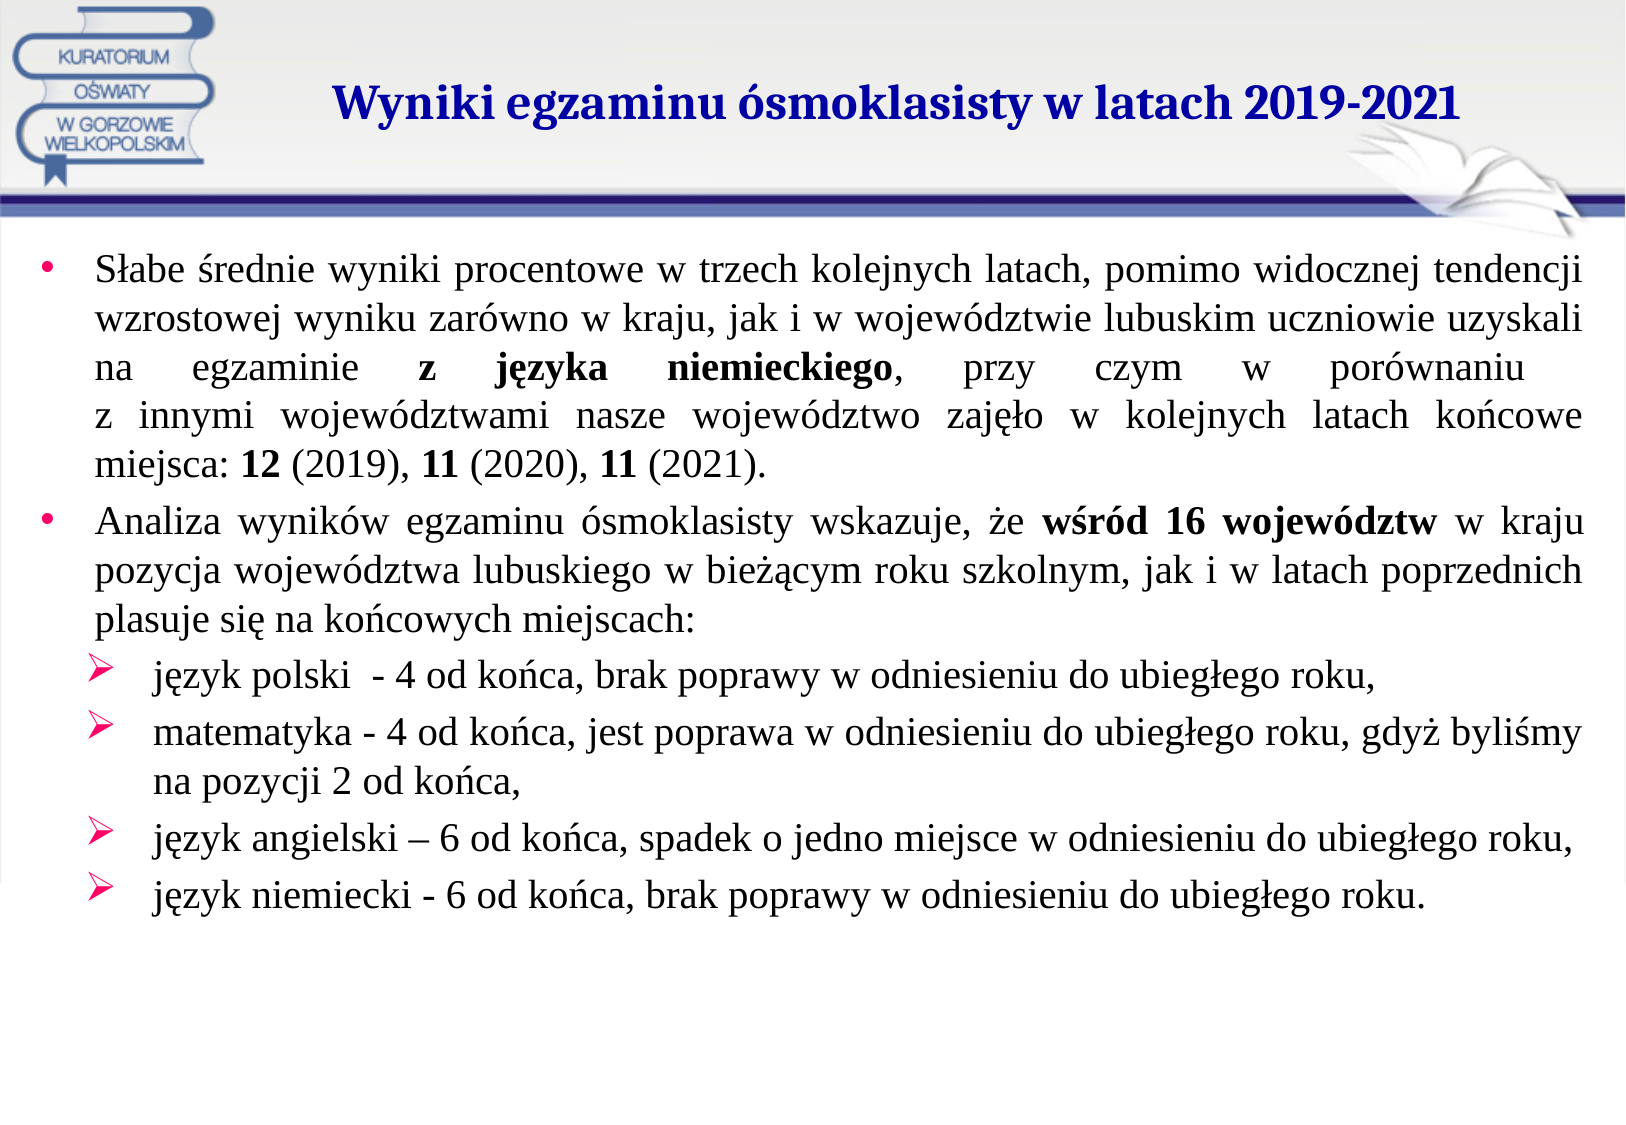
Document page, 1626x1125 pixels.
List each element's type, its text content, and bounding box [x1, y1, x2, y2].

list Słabe średnie wyniki procentowe w trzech kolejnych latach, pomimo widocznej tendencji wzrostowej wyniku zarówno w kraju, jak i w województwie lubuskim uczniowie uzyskali na egzaminie z języka niemieckiego, przy czym w porównaniu z innymi województwami nasze województwo zajęło w kolejnych latach końcowe miejsca: 12 (2019), 11 (2020), 11 (2021). Analiza wyników egzaminu ósmoklasisty wskazuje, że wśród 16 województw w kraju pozycja województwa lubuskiego w bieżącym roku szkolnym, jak i w latach poprzednich plasuje się na końcowych miejscach: język polski - 4 od końca, brak poprawy w odniesieniu do ubiegłego roku, matematyka - 4 od końca, jest poprawa w odniesieniu do ubiegłego roku, gdyż byliśmy na pozycji 2 od końca, język angielski – 6 od końca, spadek o jedno miejsce w odniesieniu do ubiegłego roku, język niemiecki - 6 od końca, brak poprawy w odniesieniu do ubiegłego roku. [25, 234, 1600, 938]
title Wyniki egzaminu ósmoklasisty w latach 2019-2021 [317, 23, 1600, 176]
picture [0, 0, 1626, 1125]
